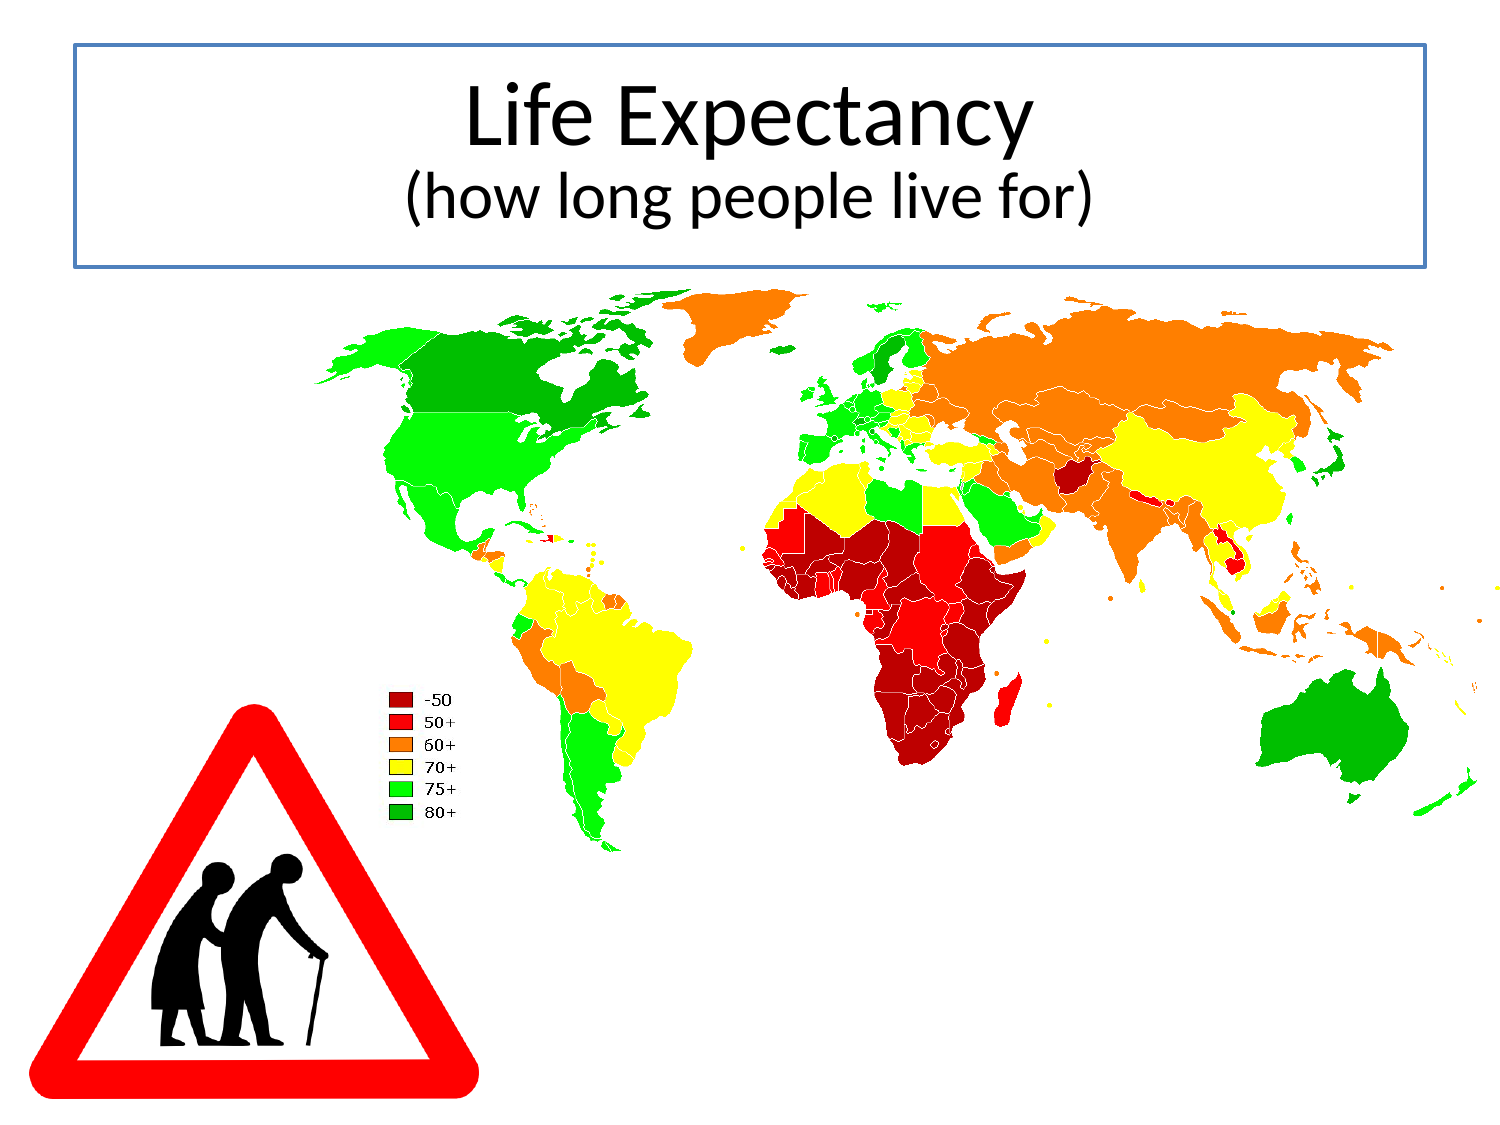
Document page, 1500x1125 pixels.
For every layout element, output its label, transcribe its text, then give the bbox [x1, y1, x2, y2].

title Life Expectancy (how long people live for) [73, 43, 1427, 269]
picture [29, 280, 1500, 1099]
